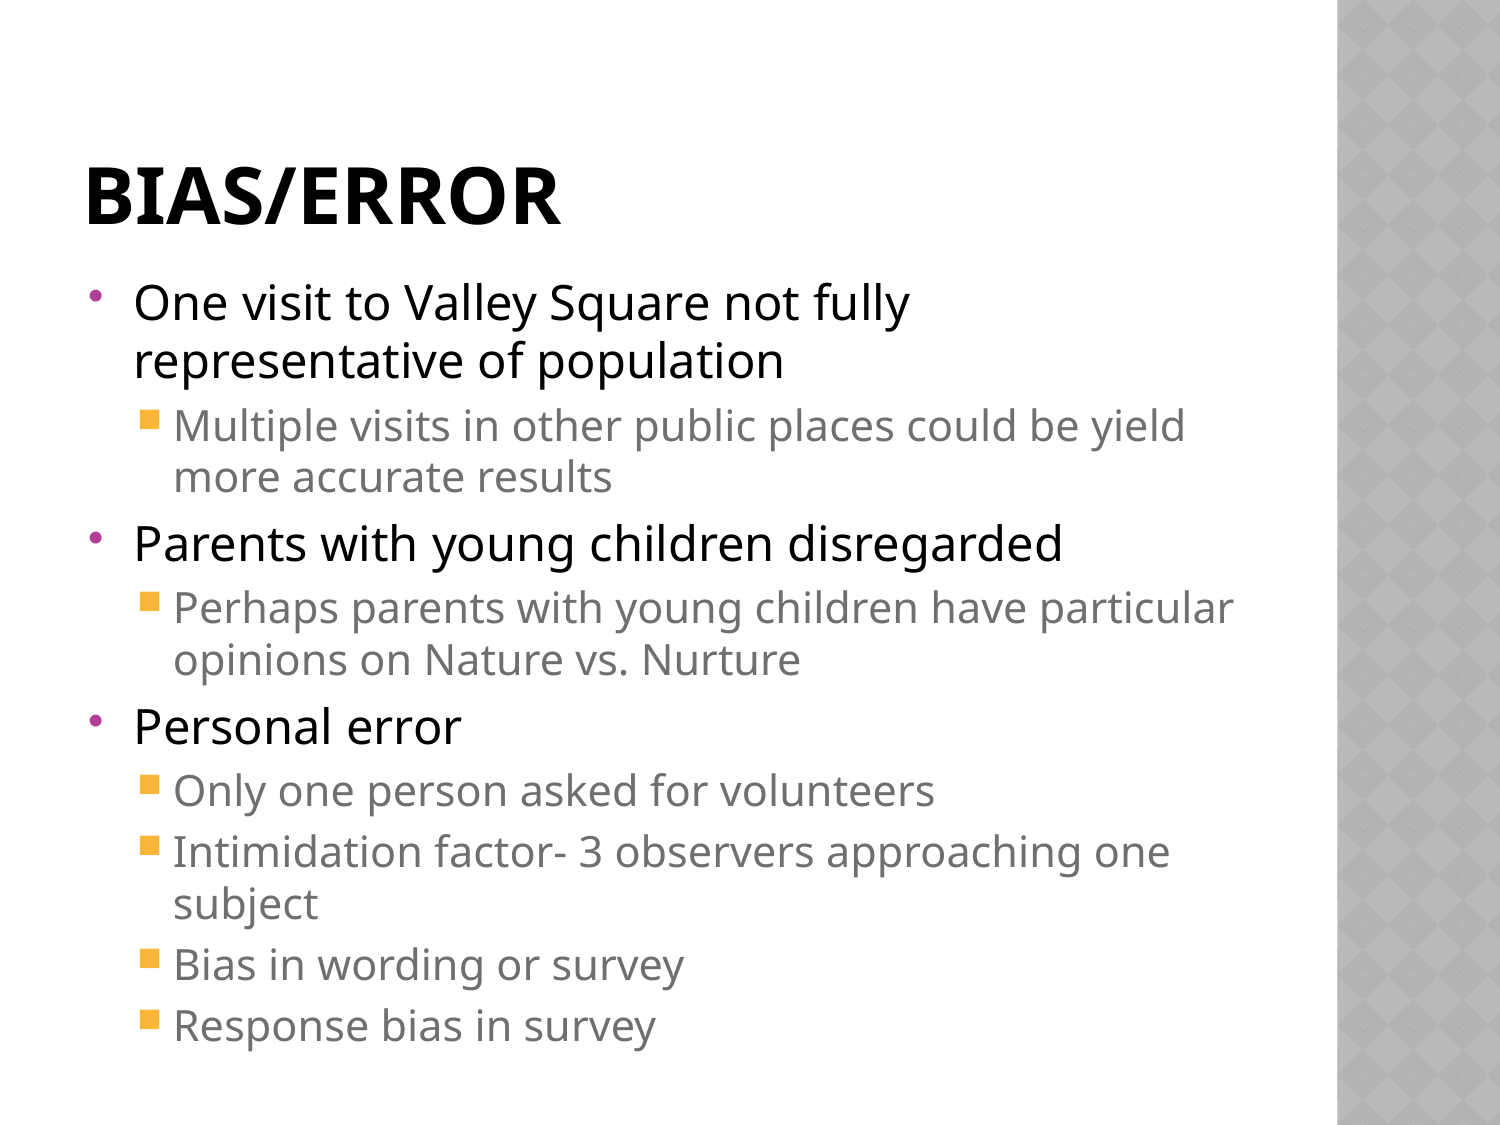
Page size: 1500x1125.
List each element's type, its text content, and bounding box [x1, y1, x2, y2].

title Bias/Error [75, 52, 1263, 240]
list One visit to Valley Square not fully representative of population Multiple visits in other public places could be yield more accurate results Parents with young children disregarded Perhaps parents with young children have particular opinions on Nature vs. Nurture Personal error Only one person asked for volunteers Intimidation factor- 3 observers approaching one subject Bias in wording or survey Response bias in survey [75, 264, 1263, 1059]
